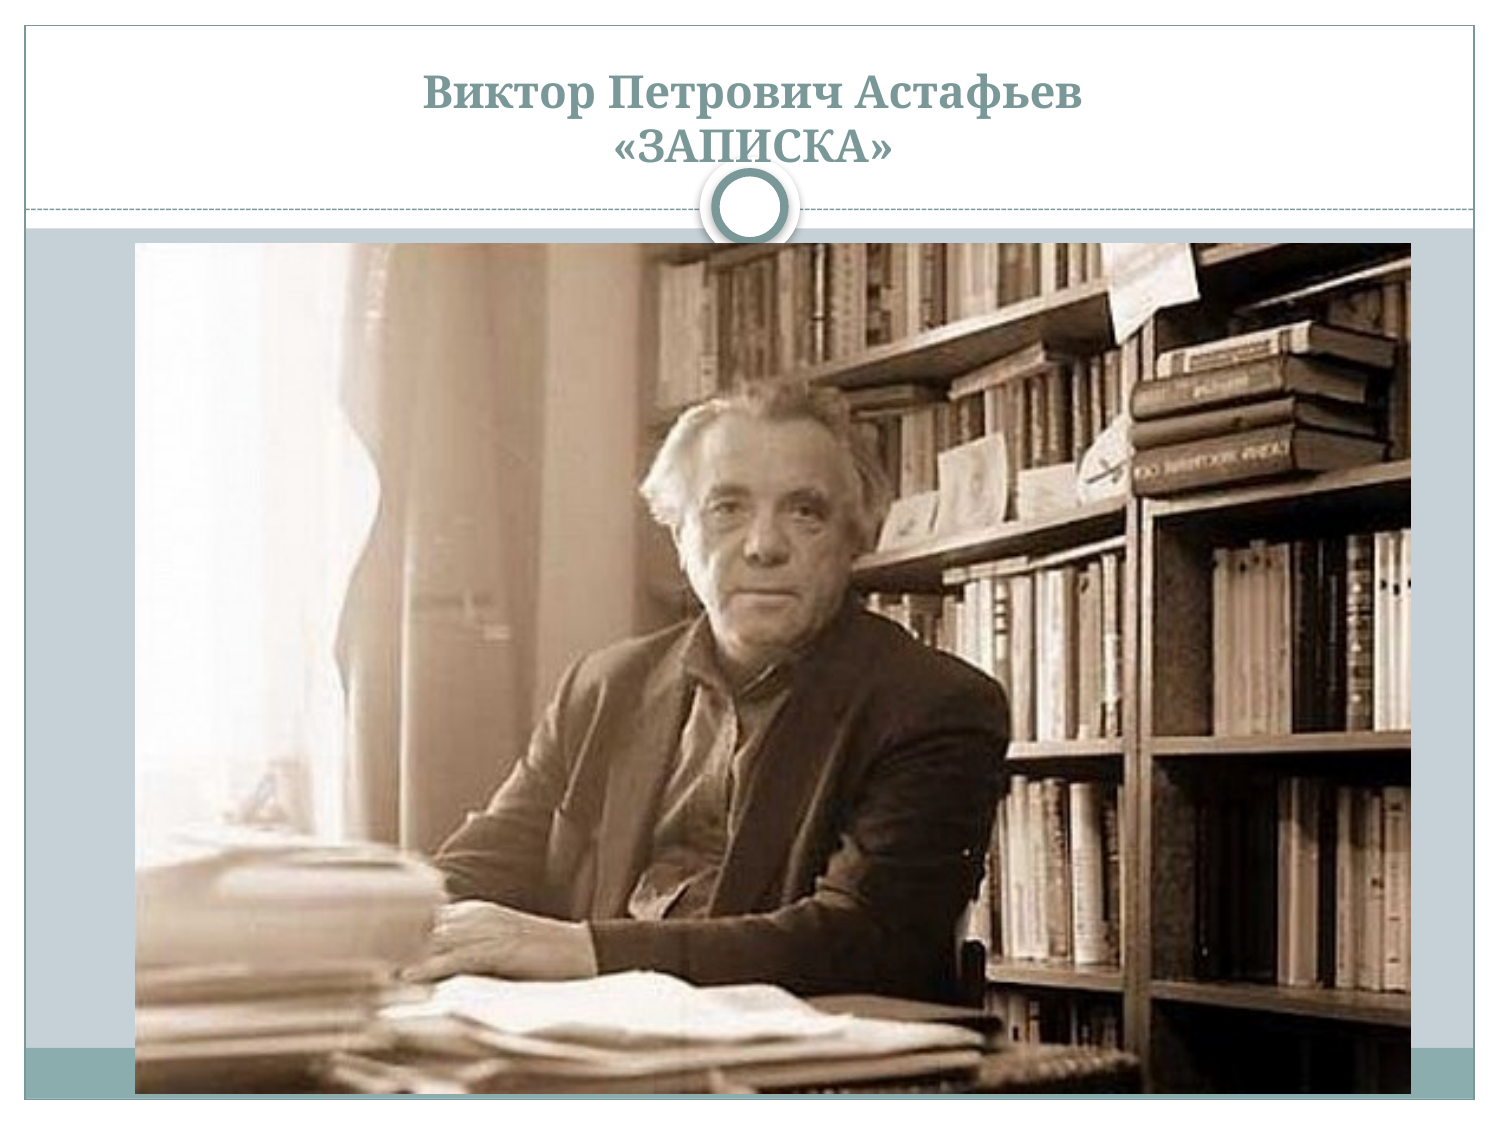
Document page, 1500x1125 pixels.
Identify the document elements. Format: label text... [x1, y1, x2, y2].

title Виктор Петрович Астафьев «ЗАПИСКА» [53, 54, 1454, 179]
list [135, 243, 1412, 1094]
